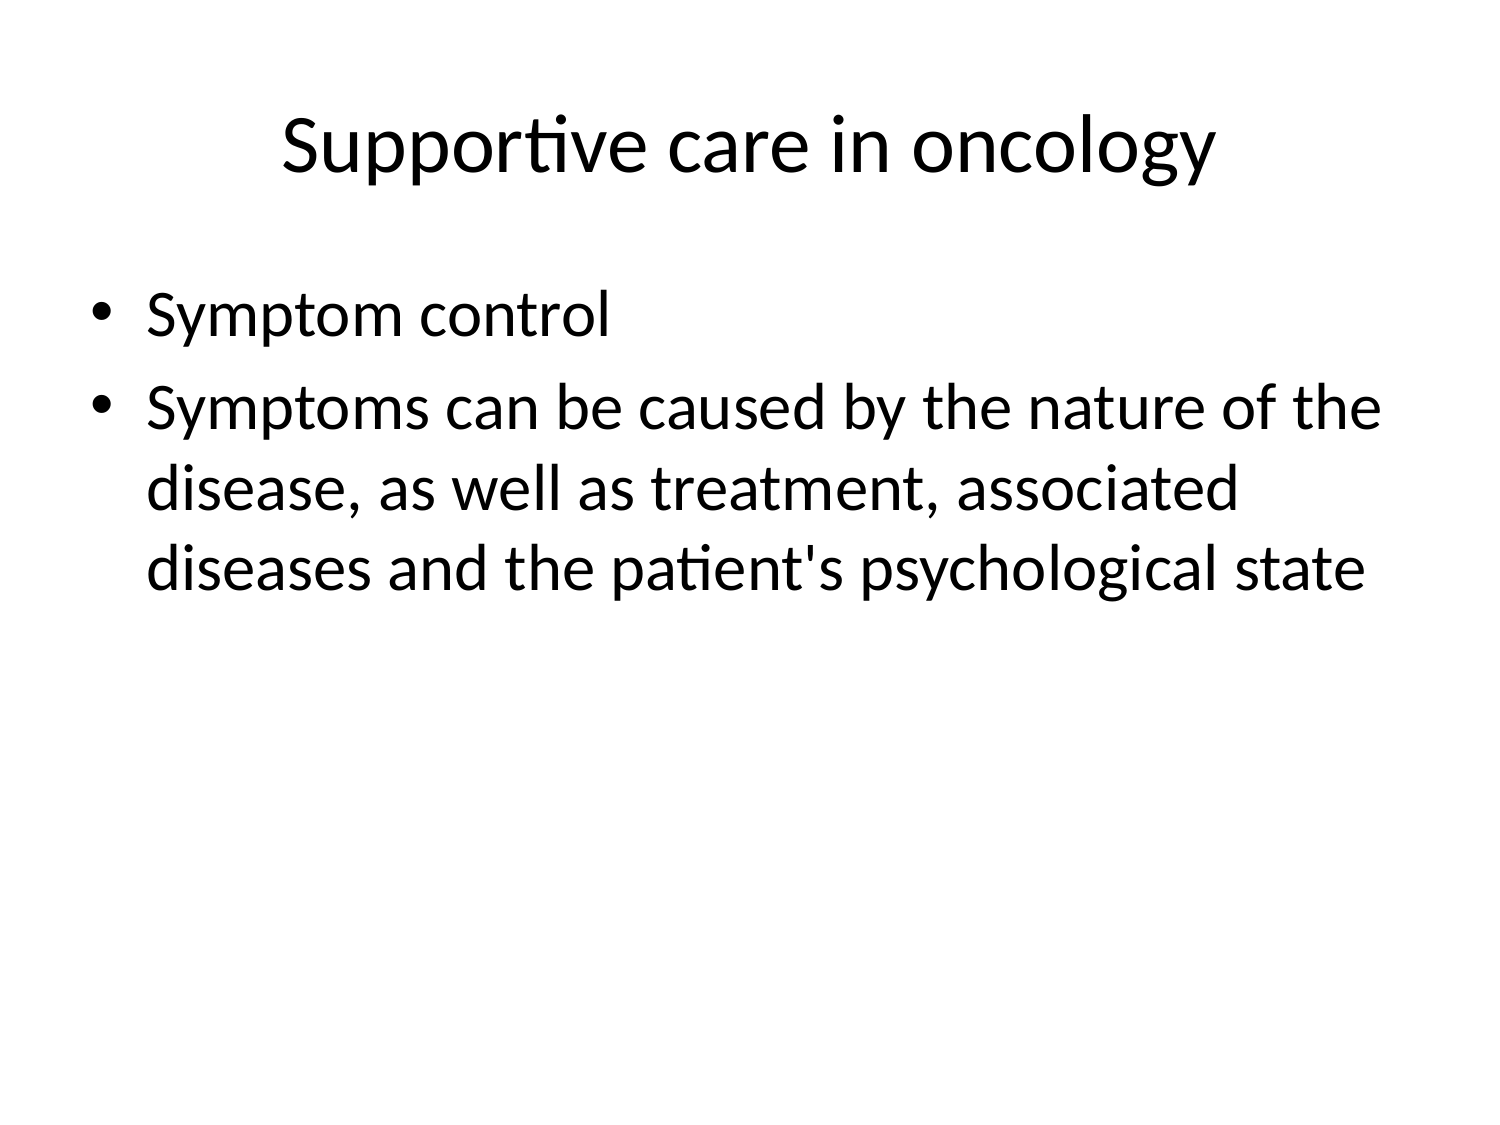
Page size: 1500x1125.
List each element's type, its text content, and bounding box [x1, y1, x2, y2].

title Supportive care in oncology [75, 45, 1425, 233]
list Symptom control Symptoms can be caused by the nature of the disease, as well as treatment, associated diseases and the patient's psychological state [75, 262, 1425, 1005]
